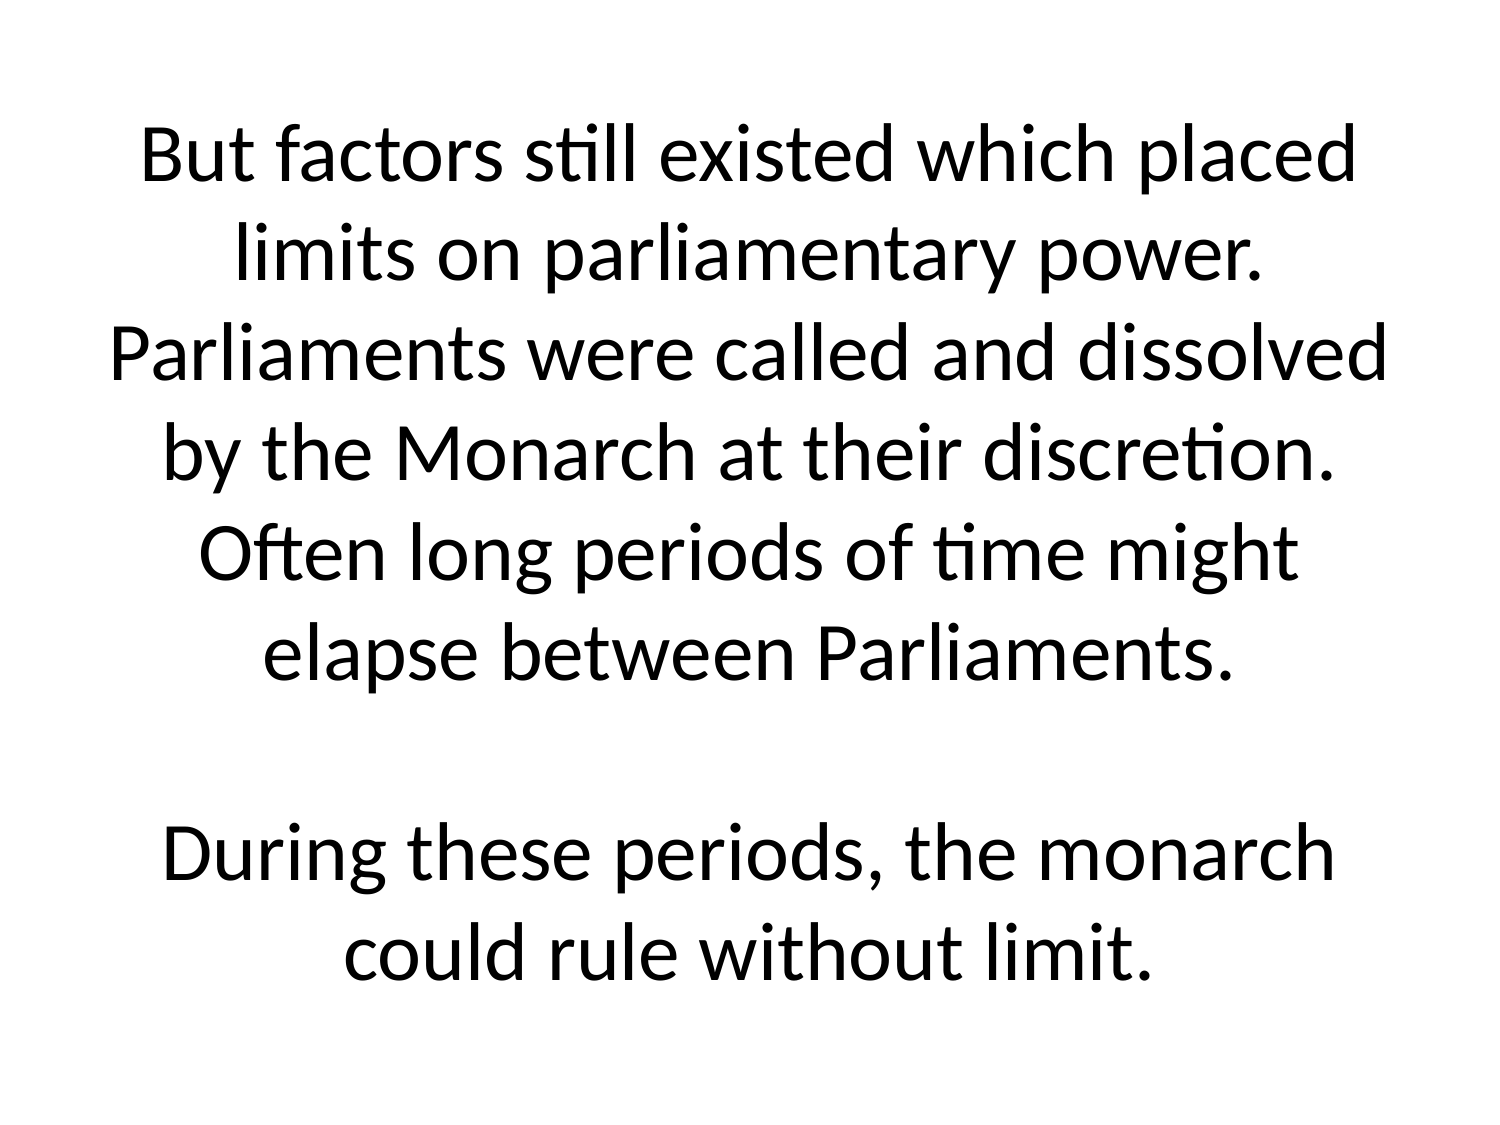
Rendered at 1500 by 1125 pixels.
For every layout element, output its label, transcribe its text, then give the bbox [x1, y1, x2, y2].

title But factors still existed which placed limits on parliamentary power. Parliaments were called and dissolved by the Monarch at their discretion. Often long periods of time might elapse between Parliaments. During these periods, the monarch could rule without limit. [74, 44, 1426, 1051]
